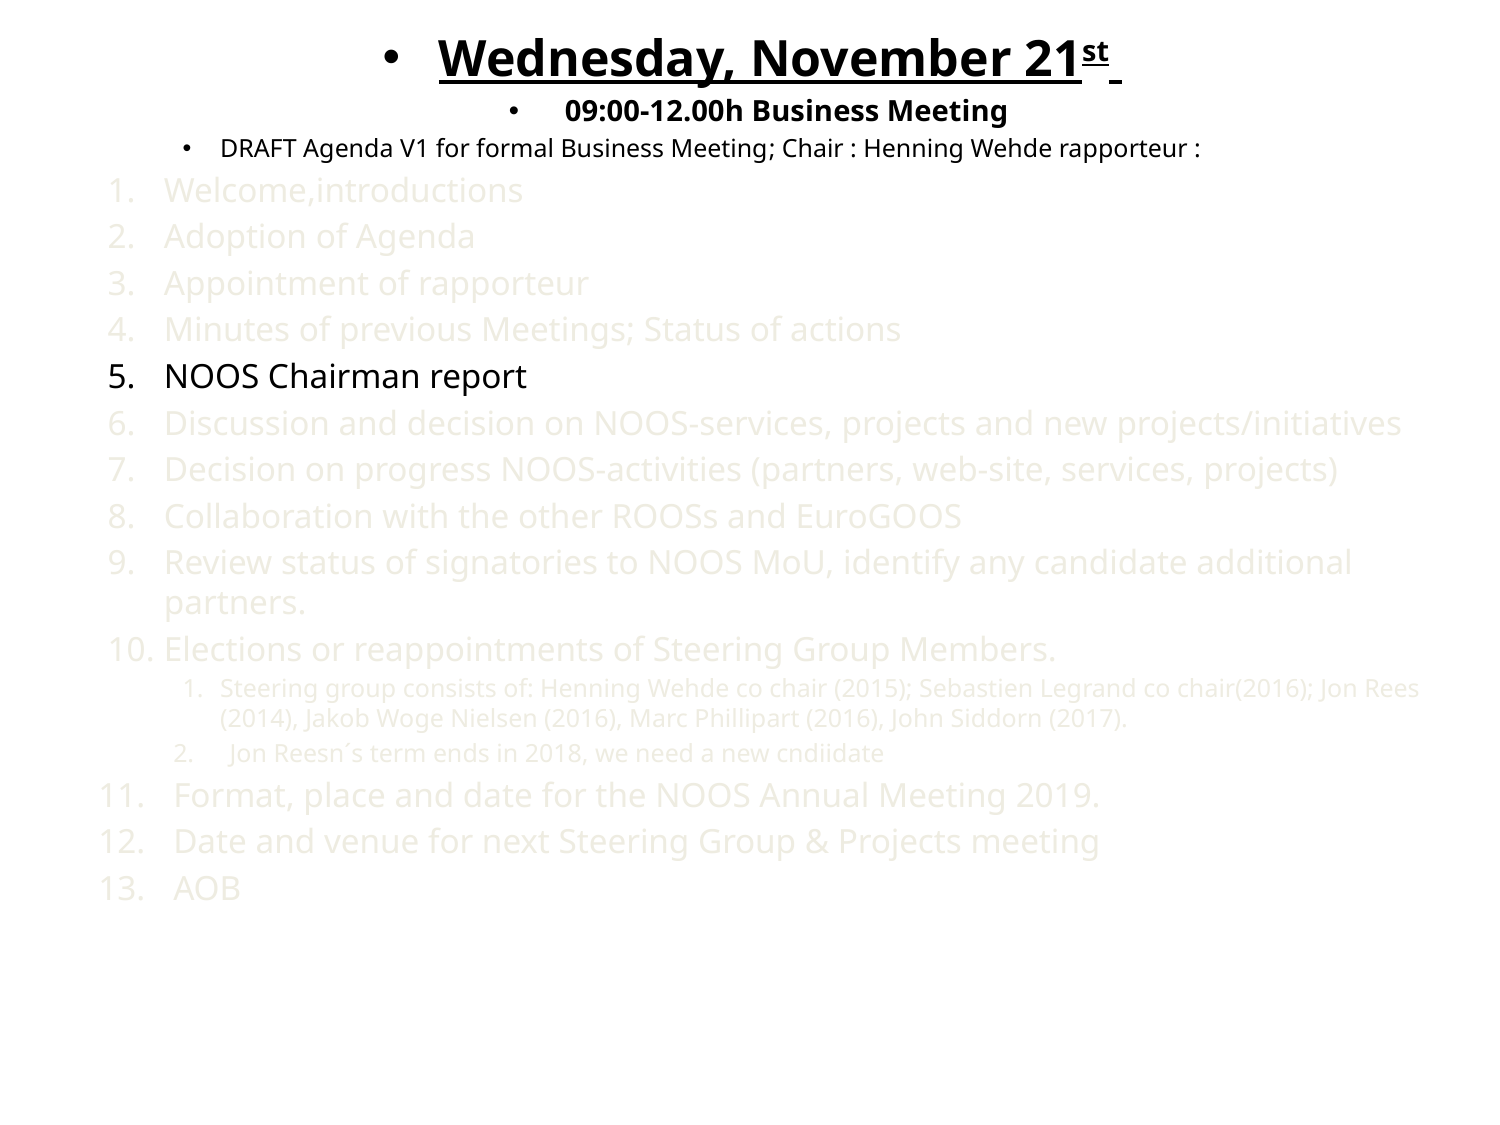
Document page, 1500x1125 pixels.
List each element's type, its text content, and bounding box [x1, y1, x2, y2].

list Wednesday, November 21st 09:00-12.00h Business Meeting DRAFT Agenda V1 for formal Business Meeting; Chair : Henning Wehde rapporteur : Welcome,introductions Adoption of Agenda Appointment of rapporteur Minutes of previous Meetings; Status of actions NOOS Chairman report Discussion and decision on NOOS-services, projects and new projects/initiatives Decision on progress NOOS-activities (partners, web-site, services, projects) Collaboration with the other ROOSs and EuroGOOS Review status of signatories to NOOS MoU, identify any candidate additional partners. Elections or reappointments of Steering Group Members. Steering group consists of: Henning Wehde co chair (2015); Sebastien Legrand co chair(2016); Jon Rees (2014), Jakob Woge Nielsen (2016), Marc Phillipart (2016), John Siddorn (2017). Jon Reesn´s term ends in 2018, we need a new cndiidate Format, place and date for the NOOS Annual Meeting 2019. Date and venue for next Steering Group & Projects meeting AOB [17, 19, 1500, 965]
